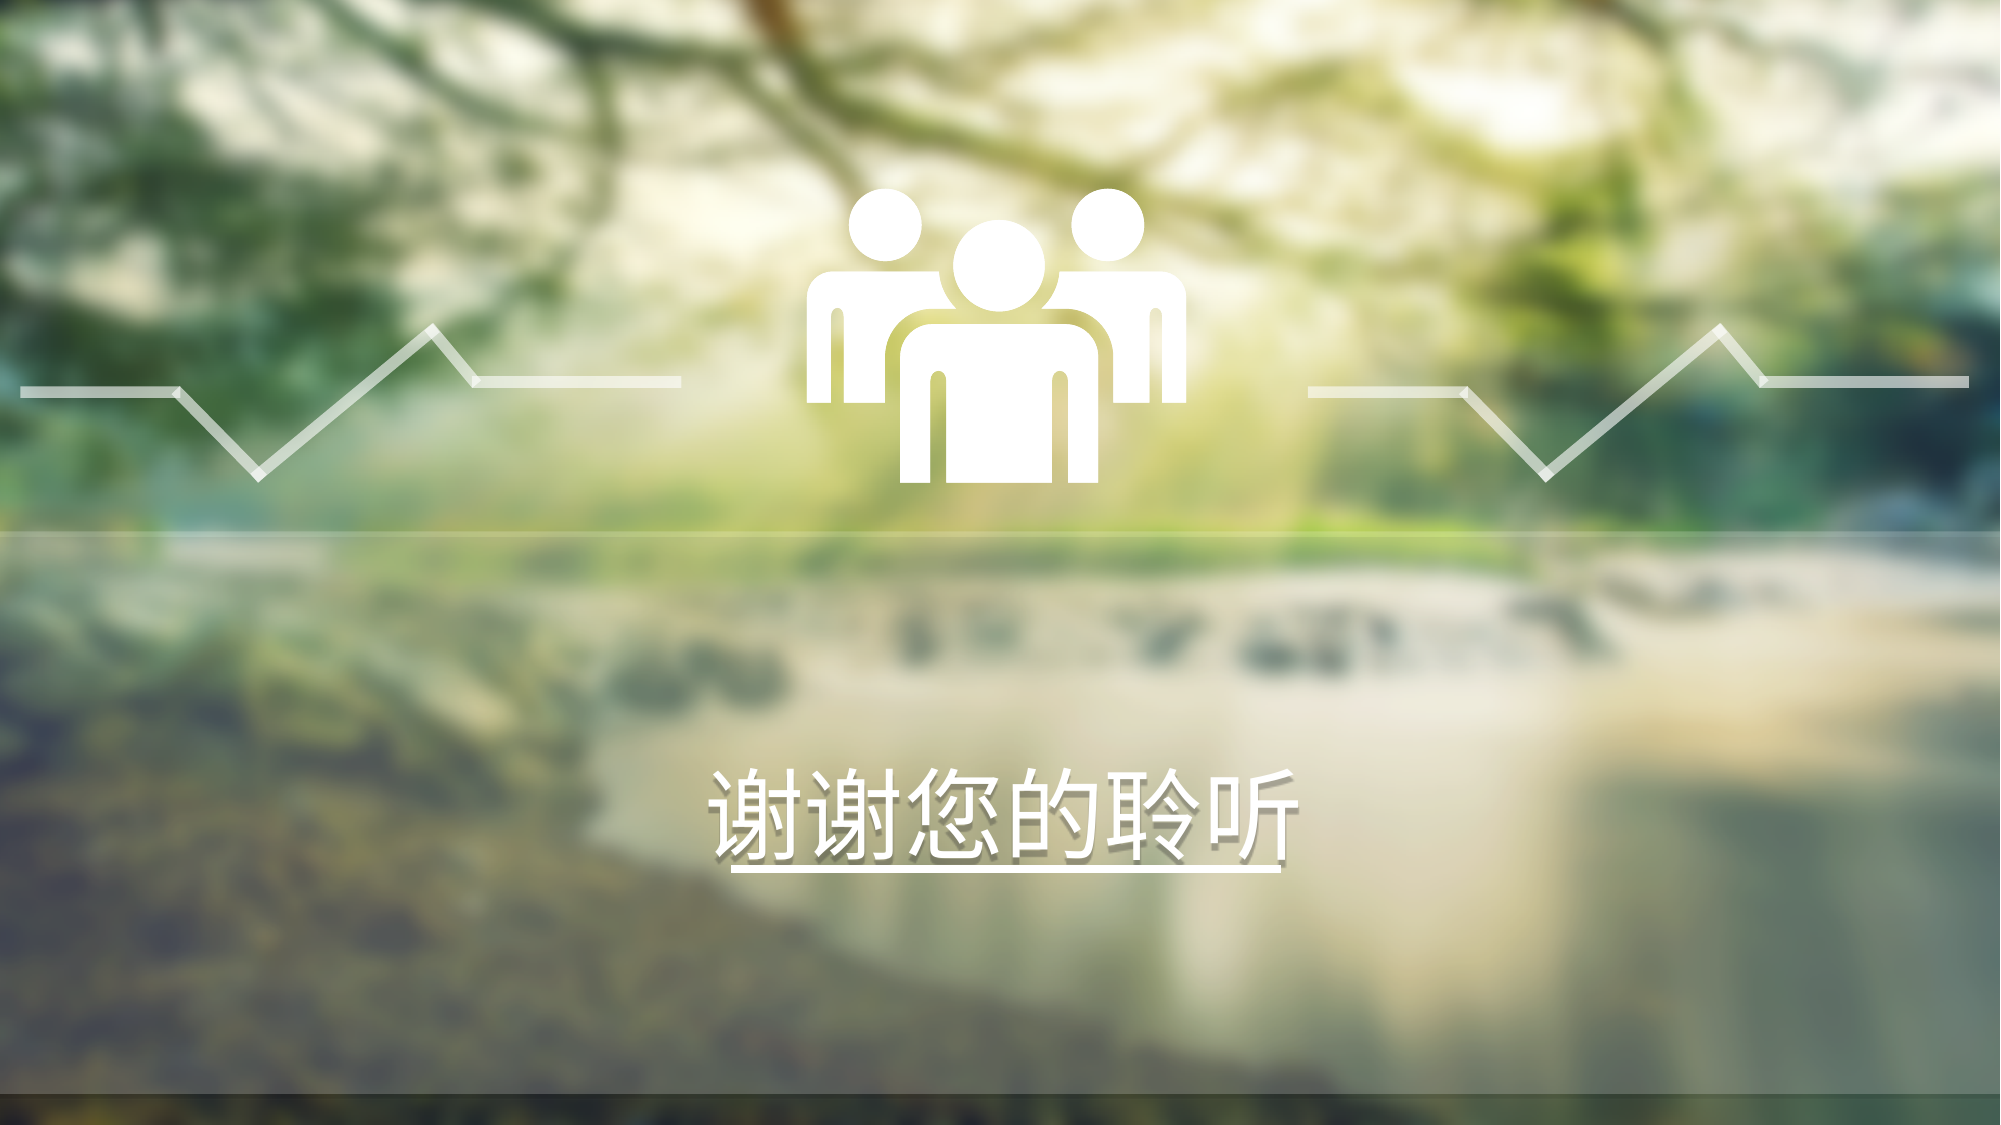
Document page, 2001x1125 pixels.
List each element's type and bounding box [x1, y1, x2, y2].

picture [0, 0, 2000, 1125]
text_box [702, 708, 1071, 980]
